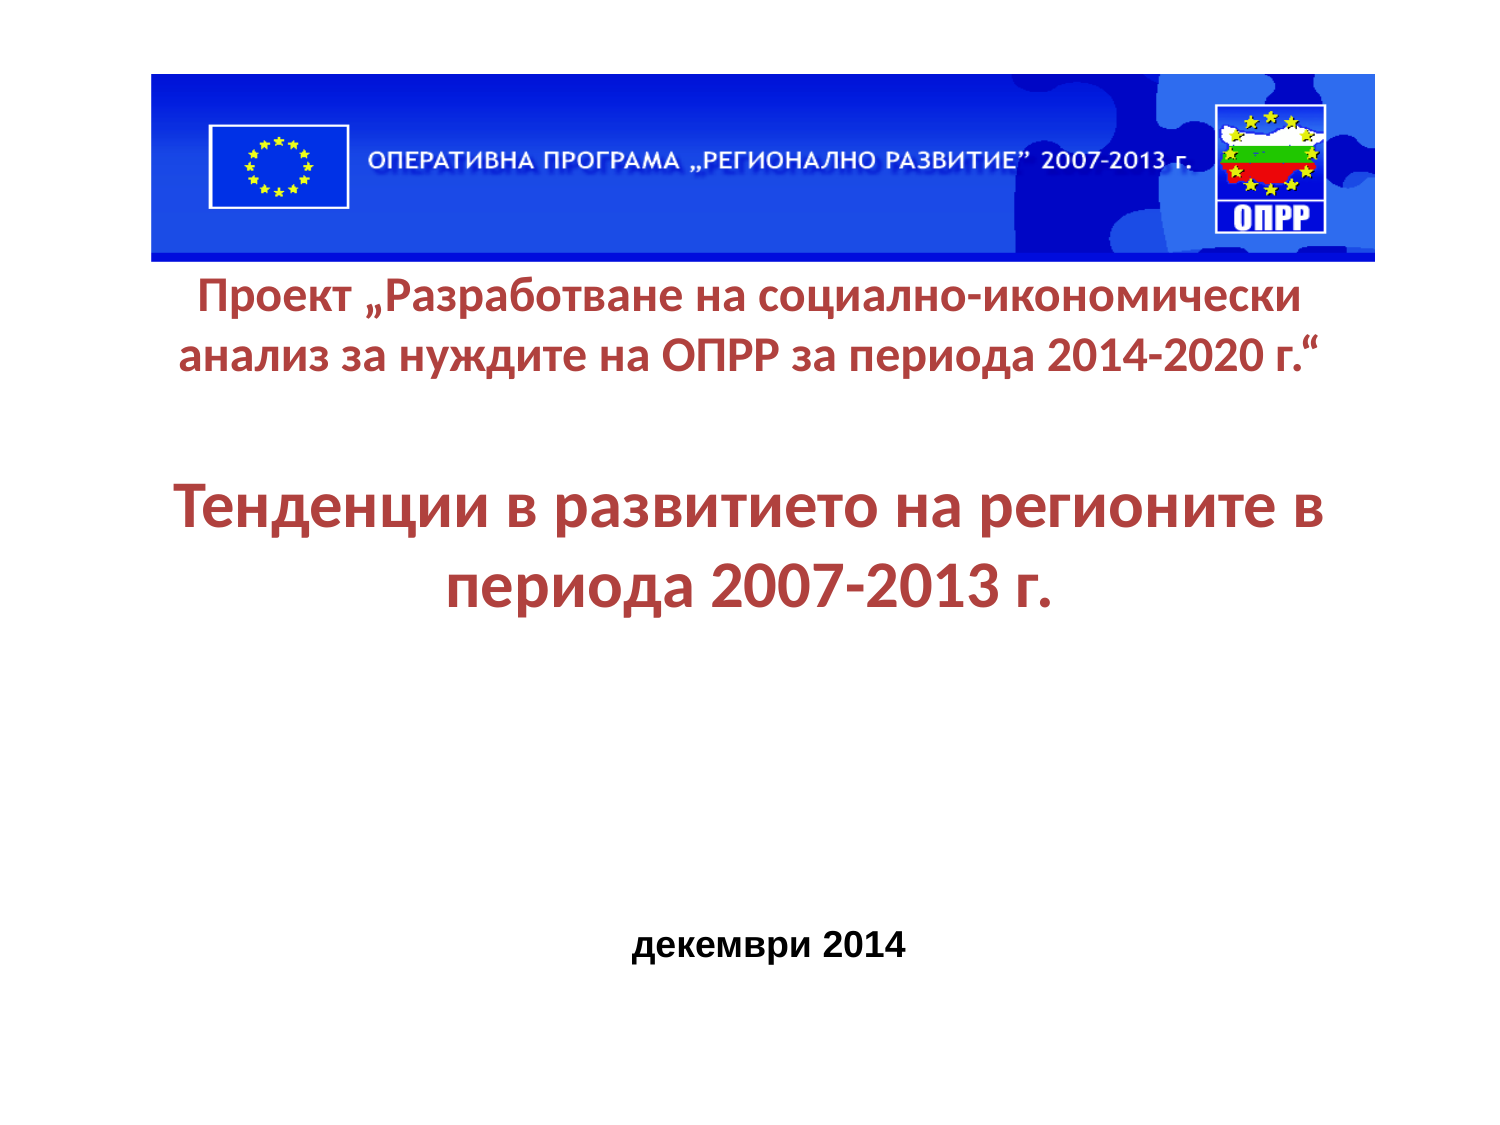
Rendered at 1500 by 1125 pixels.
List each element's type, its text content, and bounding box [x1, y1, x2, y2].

picture [149, 74, 1376, 263]
title Проект „Разработване на социално-икономически анализ за нуждите на ОПРР за периода 2014-2020 г.“ Тенденции в развитието на регионите в периода 2007-2013 г. [112, 287, 1388, 675]
text_box декември 2014 [474, 912, 1063, 973]
